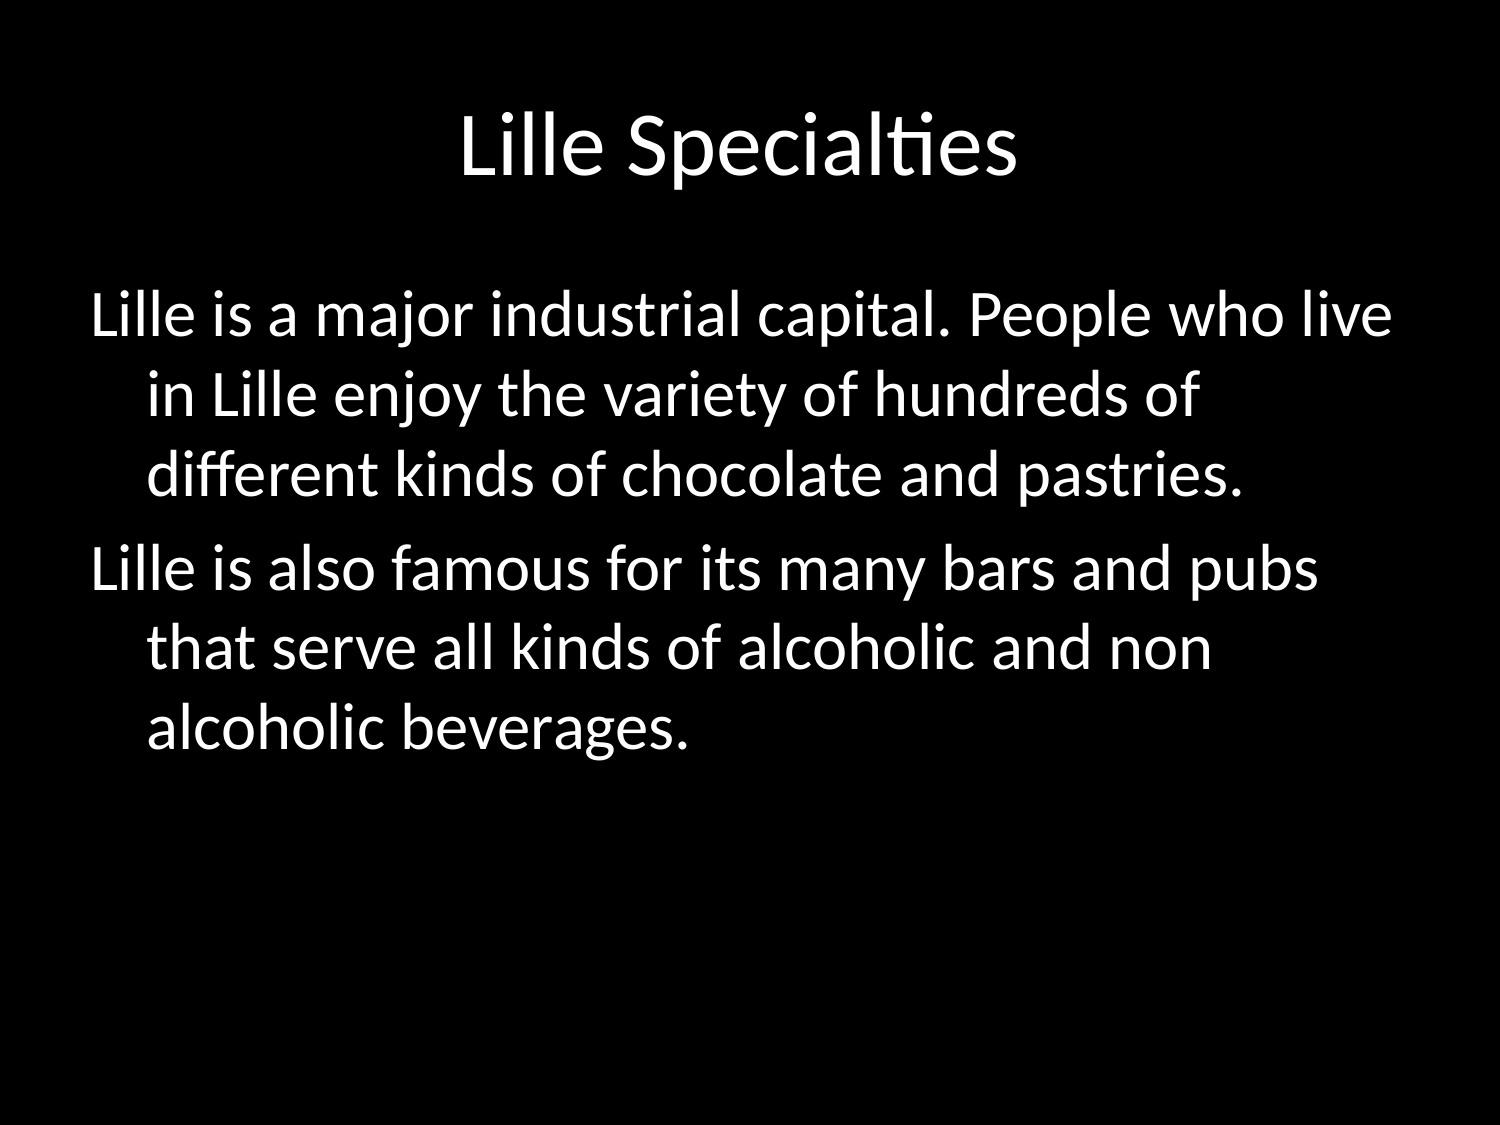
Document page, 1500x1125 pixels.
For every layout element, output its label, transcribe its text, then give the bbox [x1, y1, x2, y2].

title Lille Specialties [75, 45, 1425, 233]
list Lille is a major industrial capital. People who live in Lille enjoy the variety of hundreds of different kinds of chocolate and pastries. Lille is also famous for its many bars and pubs that serve all kinds of alcoholic and non alcoholic beverages. [75, 262, 1425, 1005]
